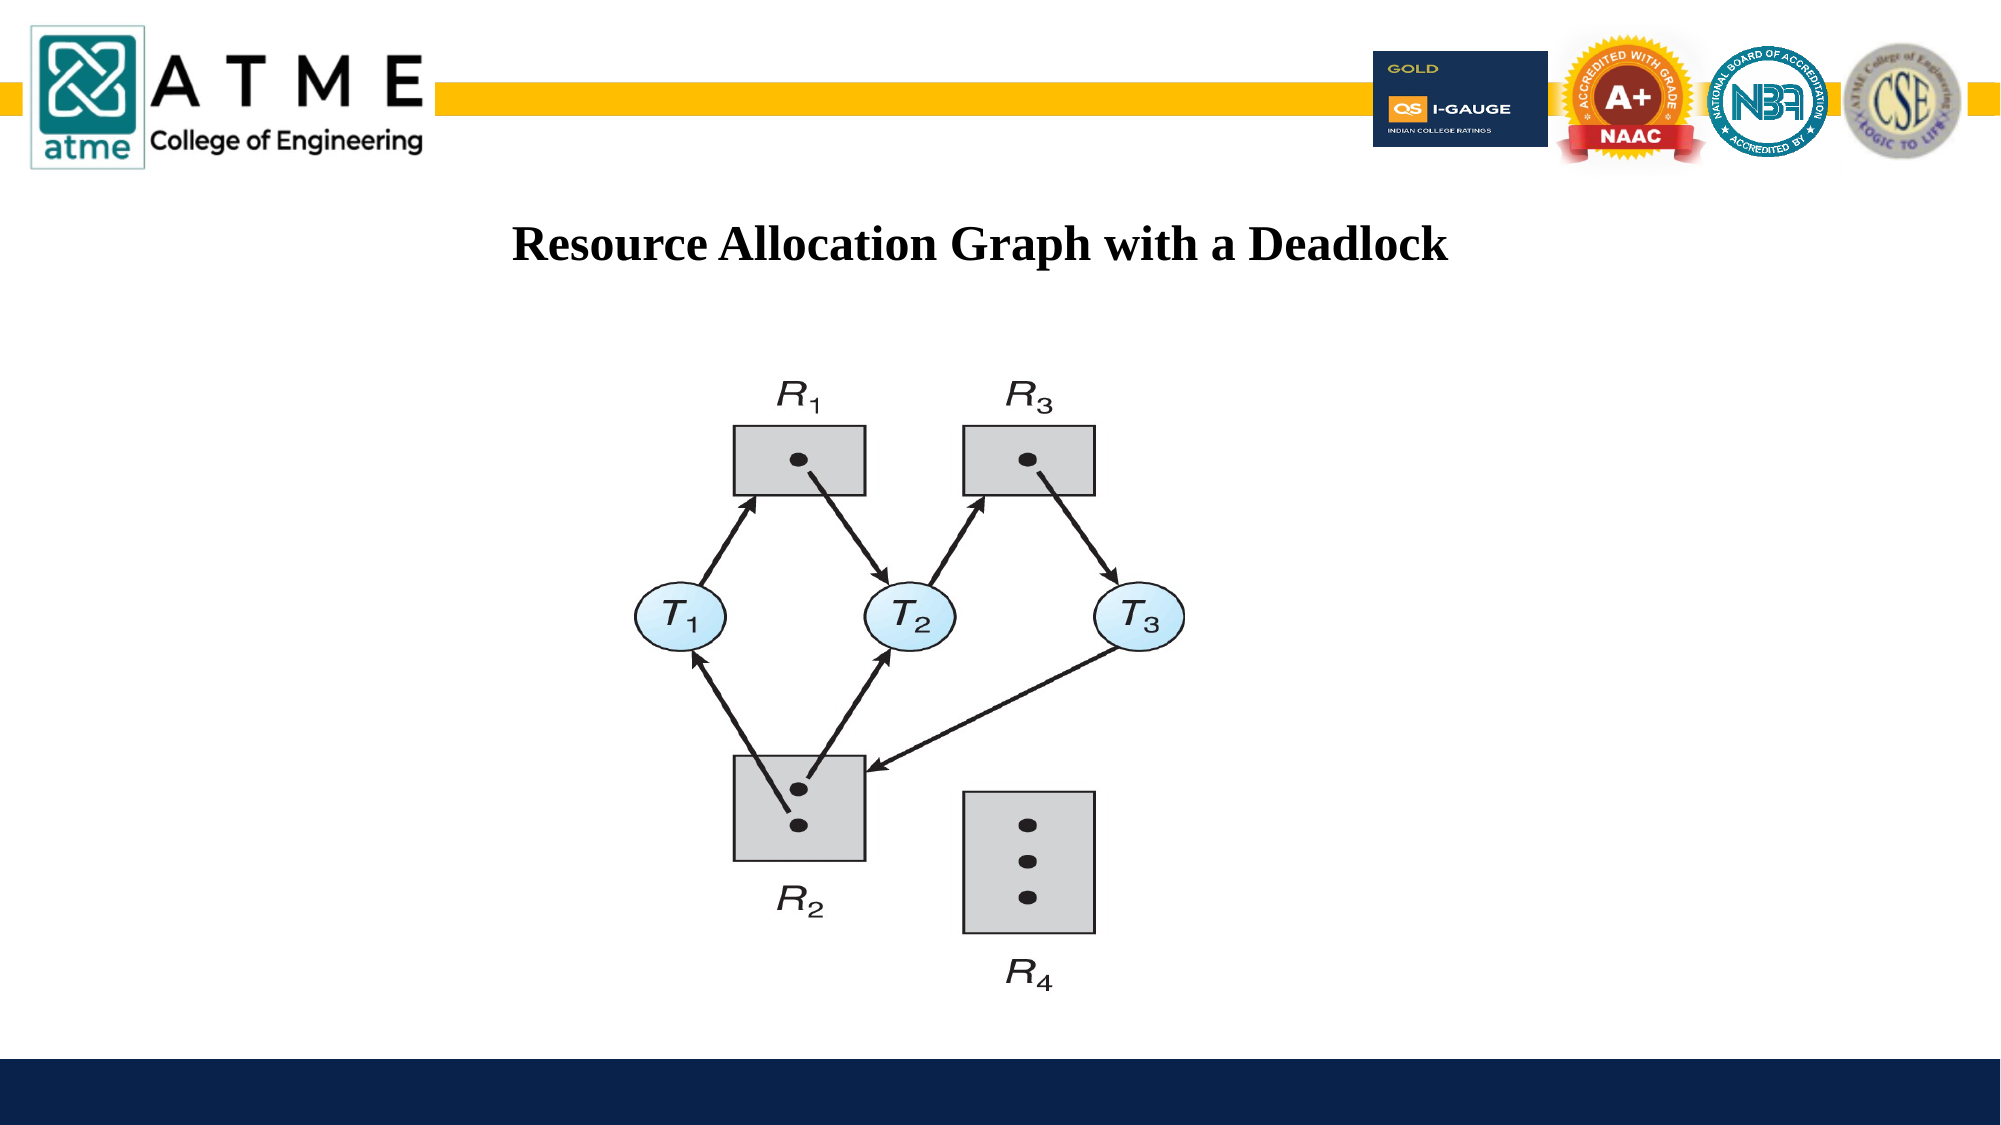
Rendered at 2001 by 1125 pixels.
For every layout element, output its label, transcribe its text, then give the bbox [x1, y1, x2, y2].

picture [0, 1059, 2001, 1125]
picture [1373, 20, 1828, 180]
picture [1840, 26, 1968, 176]
picture [22, 15, 435, 178]
title Resource Allocation Graph with a Deadlock [497, 202, 1872, 280]
picture [633, 377, 1185, 998]
